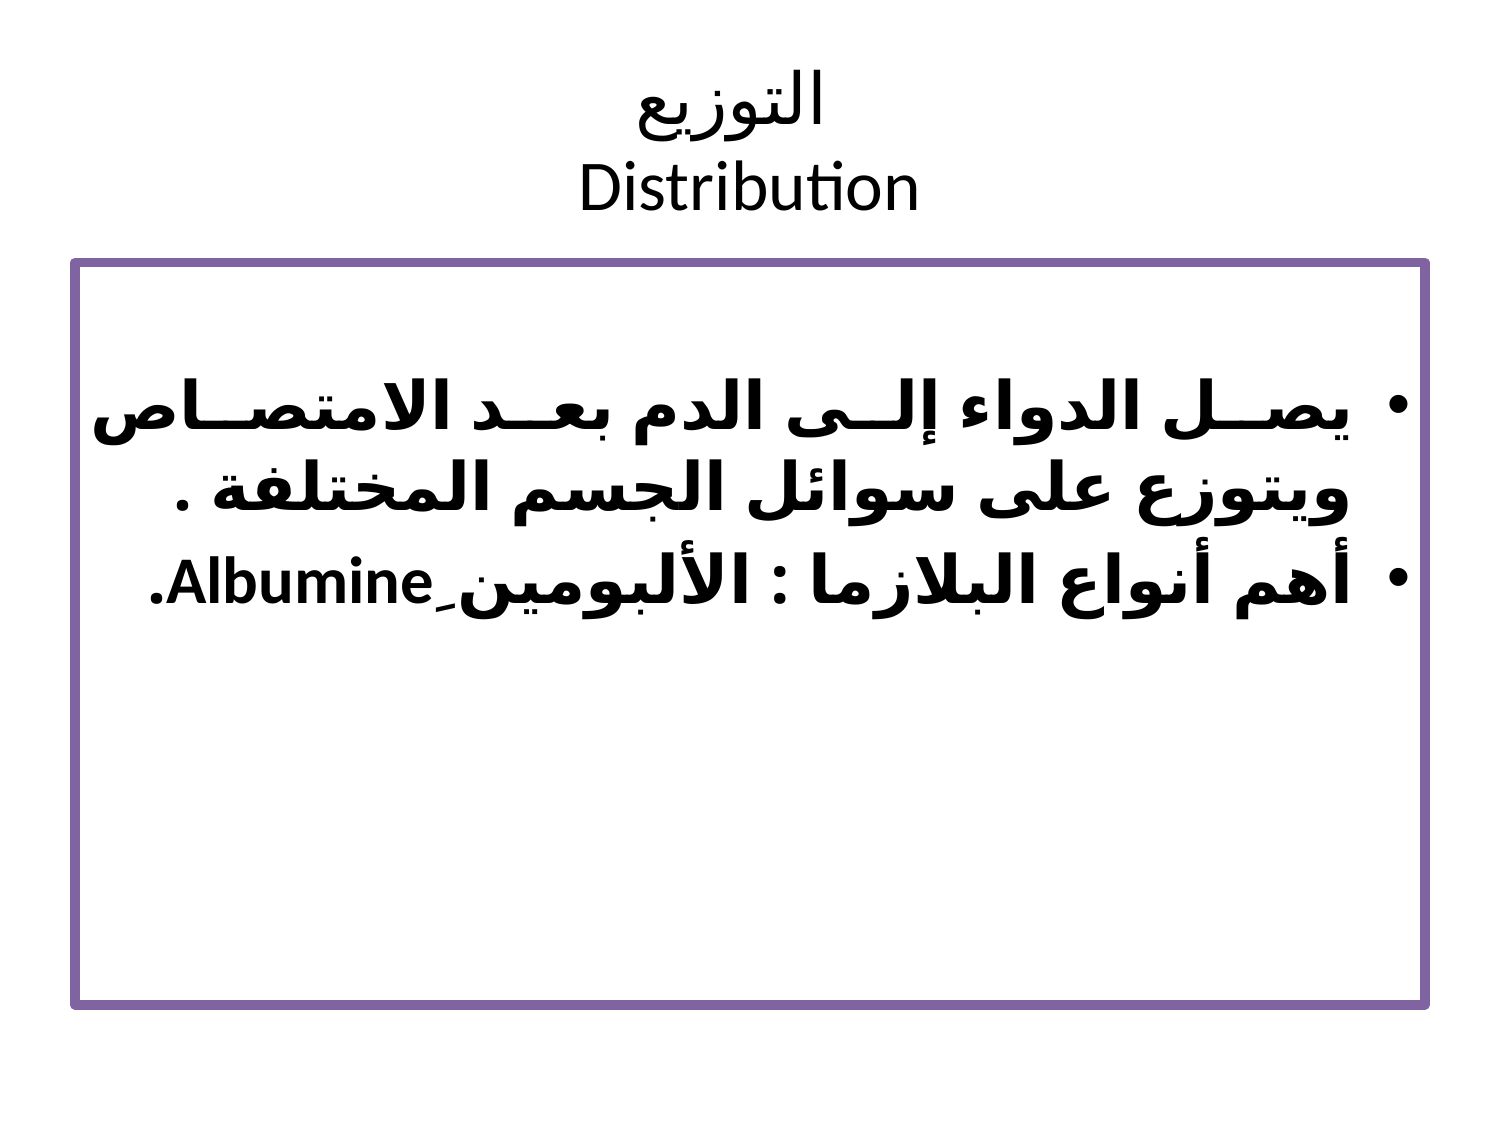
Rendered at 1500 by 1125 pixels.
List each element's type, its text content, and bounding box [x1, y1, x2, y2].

title التوزيع Distribution [75, 45, 1425, 233]
list يصل الدواء إلى الدم بعد الامتصاص ويتوزع على سوائل الجسم المختلفة . أهم أنواع البلازما : الألبومين ِAlbumine. [75, 262, 1425, 1005]
